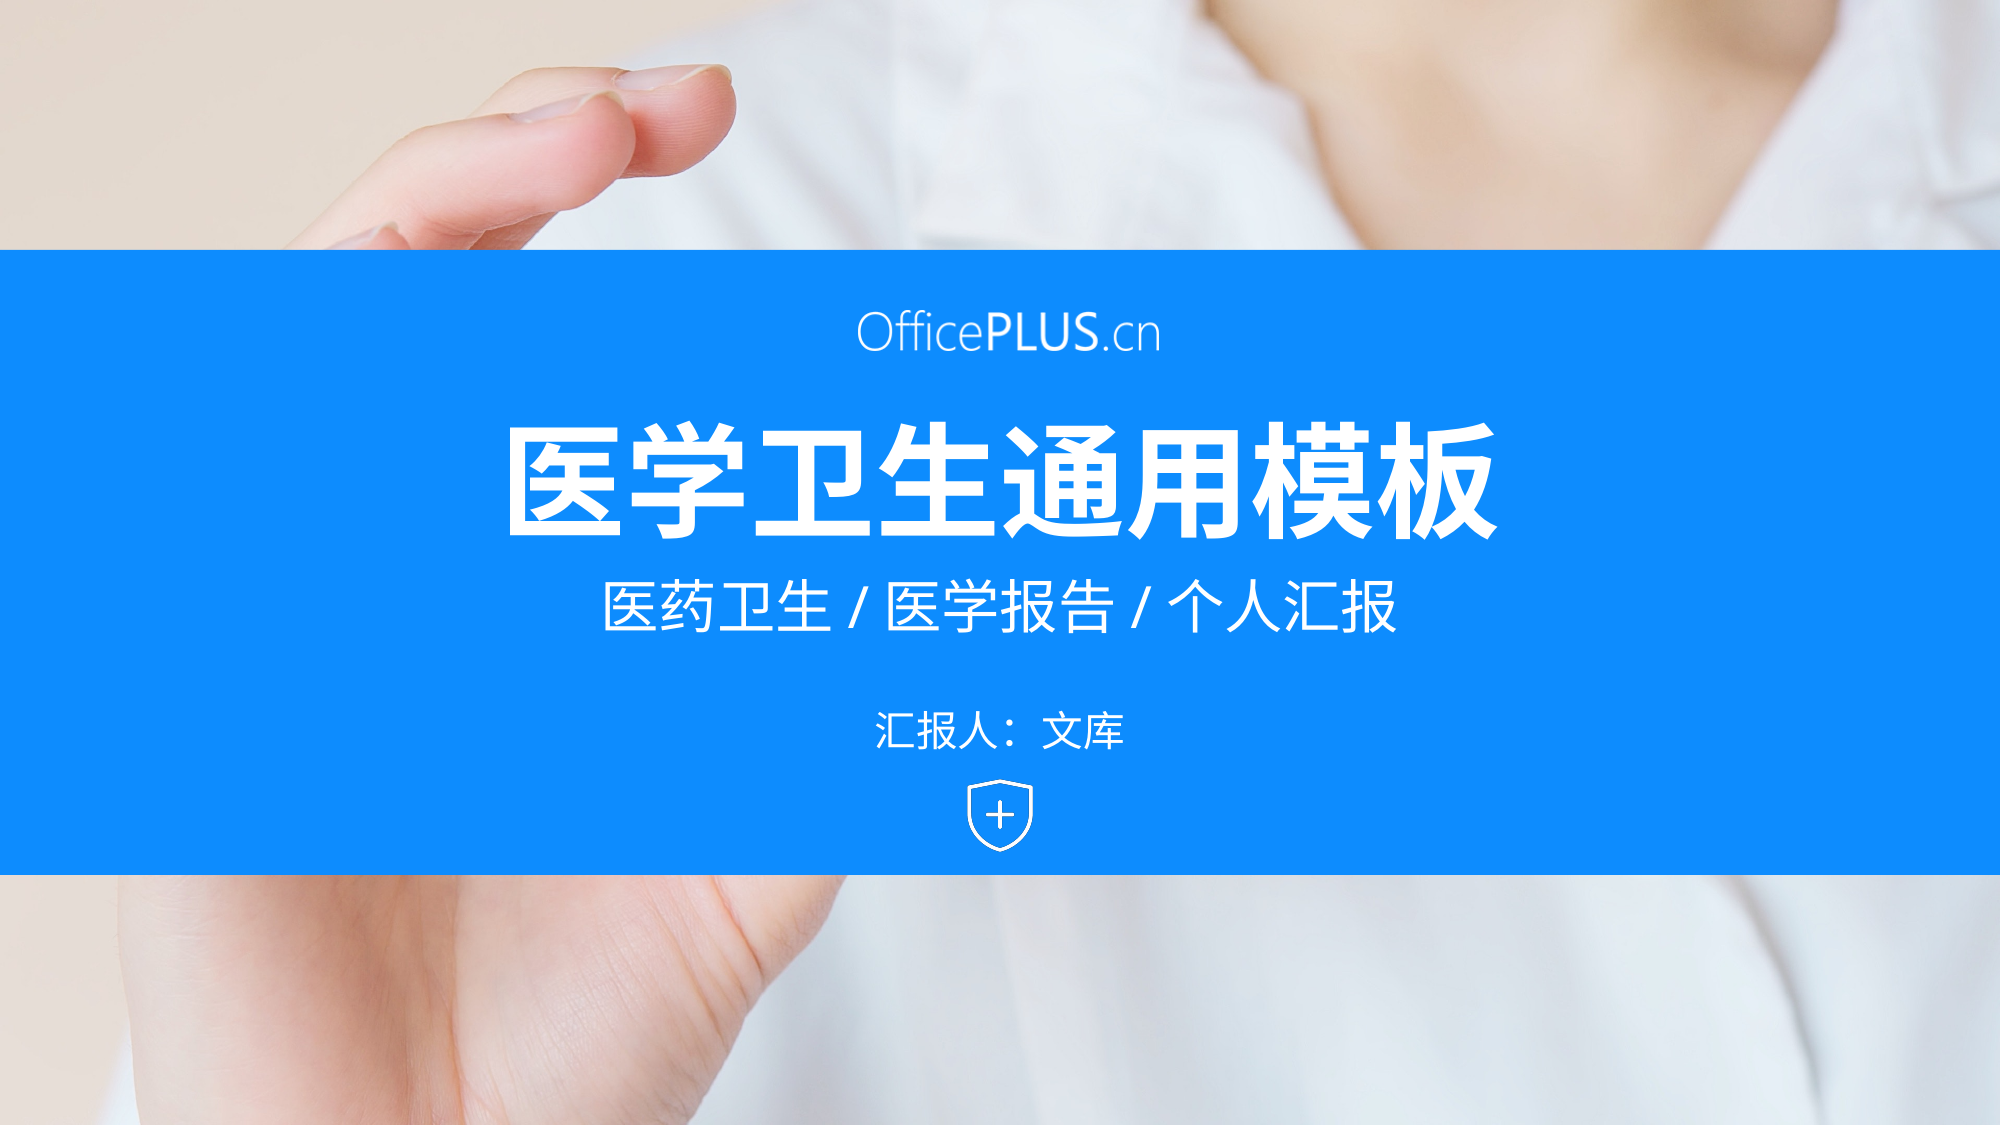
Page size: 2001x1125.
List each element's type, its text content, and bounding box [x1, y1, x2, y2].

text_box 医药卫生/医学报告/个人汇报 [396, 562, 1604, 648]
picture [0, 875, 2000, 1125]
text_box 汇报人：文库 [760, 697, 1240, 762]
picture [959, 774, 1041, 857]
picture [858, 310, 1159, 351]
picture [0, 0, 2000, 249]
text_box 医学卫生通用模板 [396, 395, 1604, 561]
